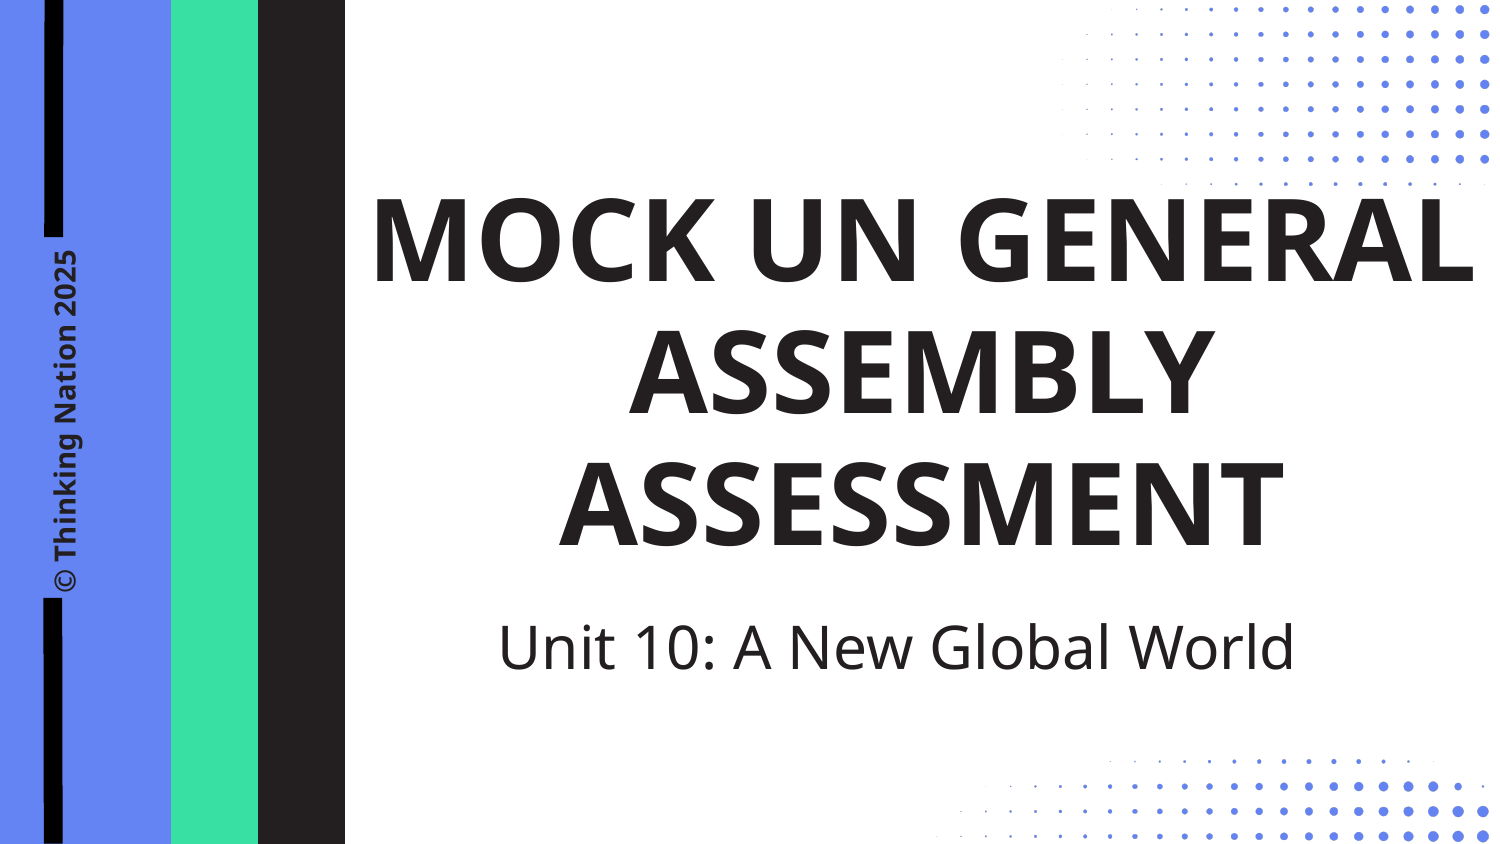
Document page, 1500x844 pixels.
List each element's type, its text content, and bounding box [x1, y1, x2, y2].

text_box Unit 10: A New Global World [380, 579, 1416, 682]
text_box [911, 759, 1500, 844]
text_box MOCK UN GENERAL ASSEMBLY ASSESSMENT [350, 175, 1500, 572]
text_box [0, 0, 346, 844]
text_box [1037, 0, 1500, 186]
